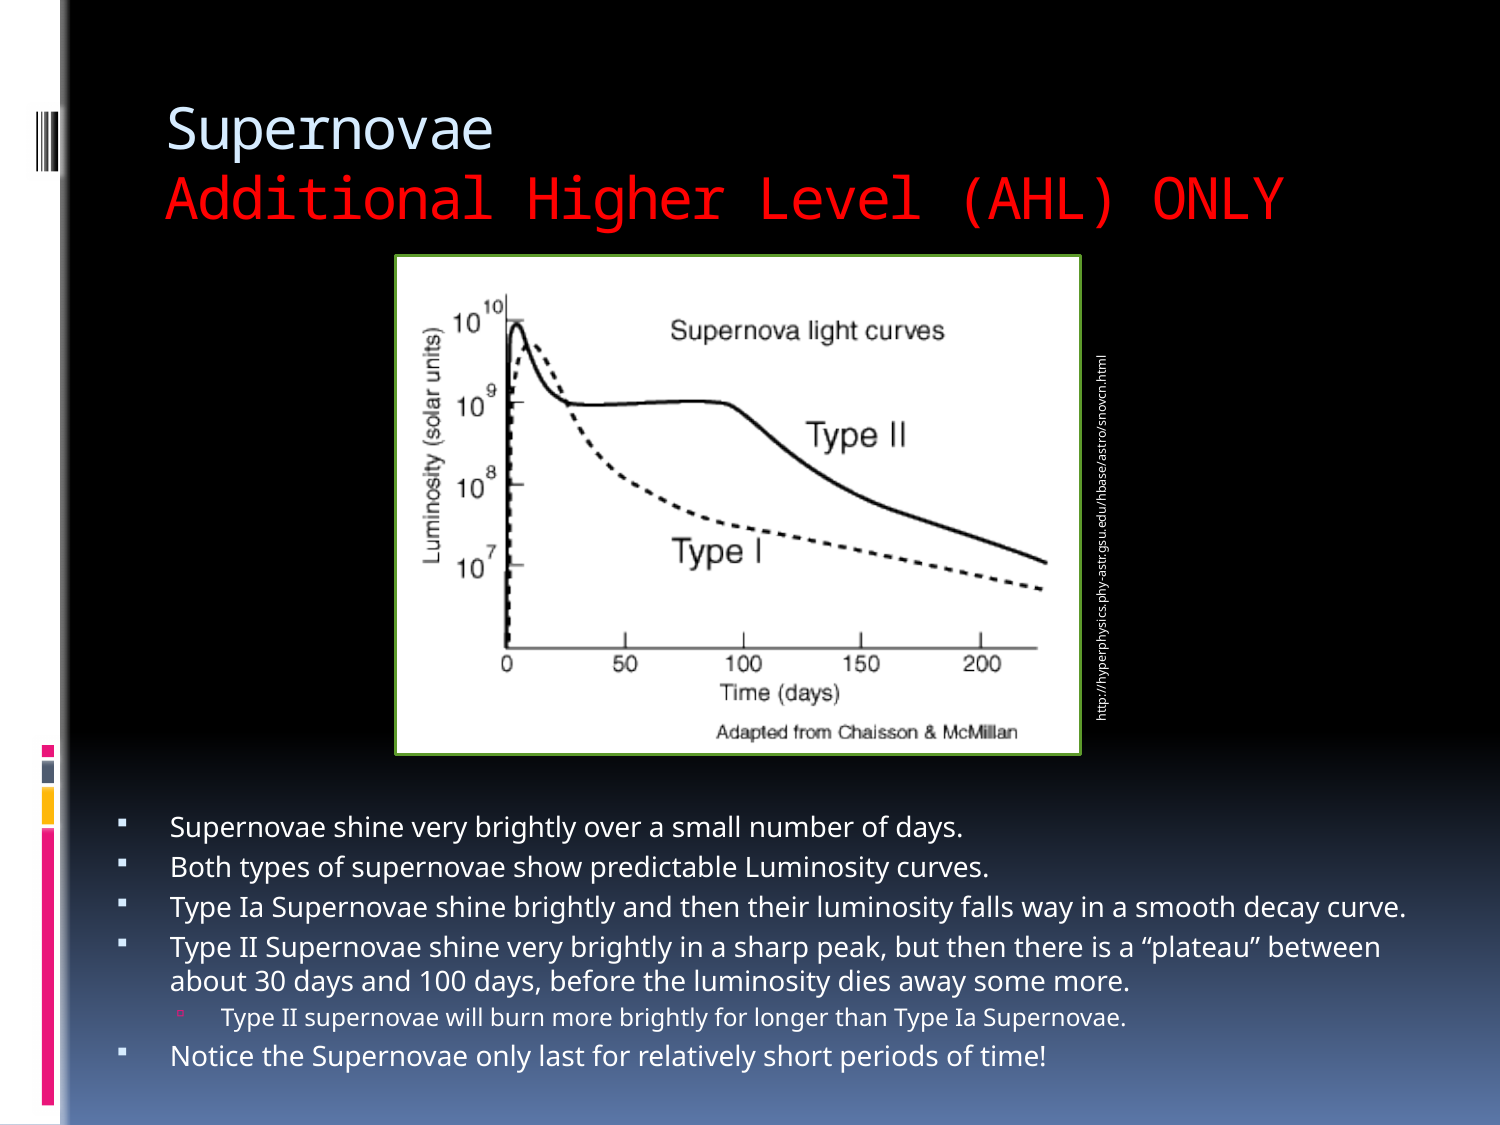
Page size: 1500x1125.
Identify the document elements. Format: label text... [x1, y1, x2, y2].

text_box http://hyperphysics.phy-astr.gsu.edu/hbase/astro/snovcn.html [1085, 299, 1116, 737]
text_box [1072, 283, 1082, 756]
picture [411, 282, 1063, 754]
text_box [394, 283, 403, 756]
title Supernovae Additional Higher Level (AHL) ONLY [150, 83, 1425, 283]
text_box Supernovae shine very brightly over a small number of days. Both types of supernovae show predictable Luminosity curves. Type Ia Supernovae shine brightly and then their luminosity falls way in a smooth decay curve. Type II Supernovae shine very brightly in a sharp peak, but then there is a “plateau” between about 30 days and 100 days, before the luminosity dies away some more. Type II supernovae will burn more brightly for longer than Type Ia Supernovae. Notice the Supernovae only last for relatively short periods of time! [91, 801, 1459, 1106]
